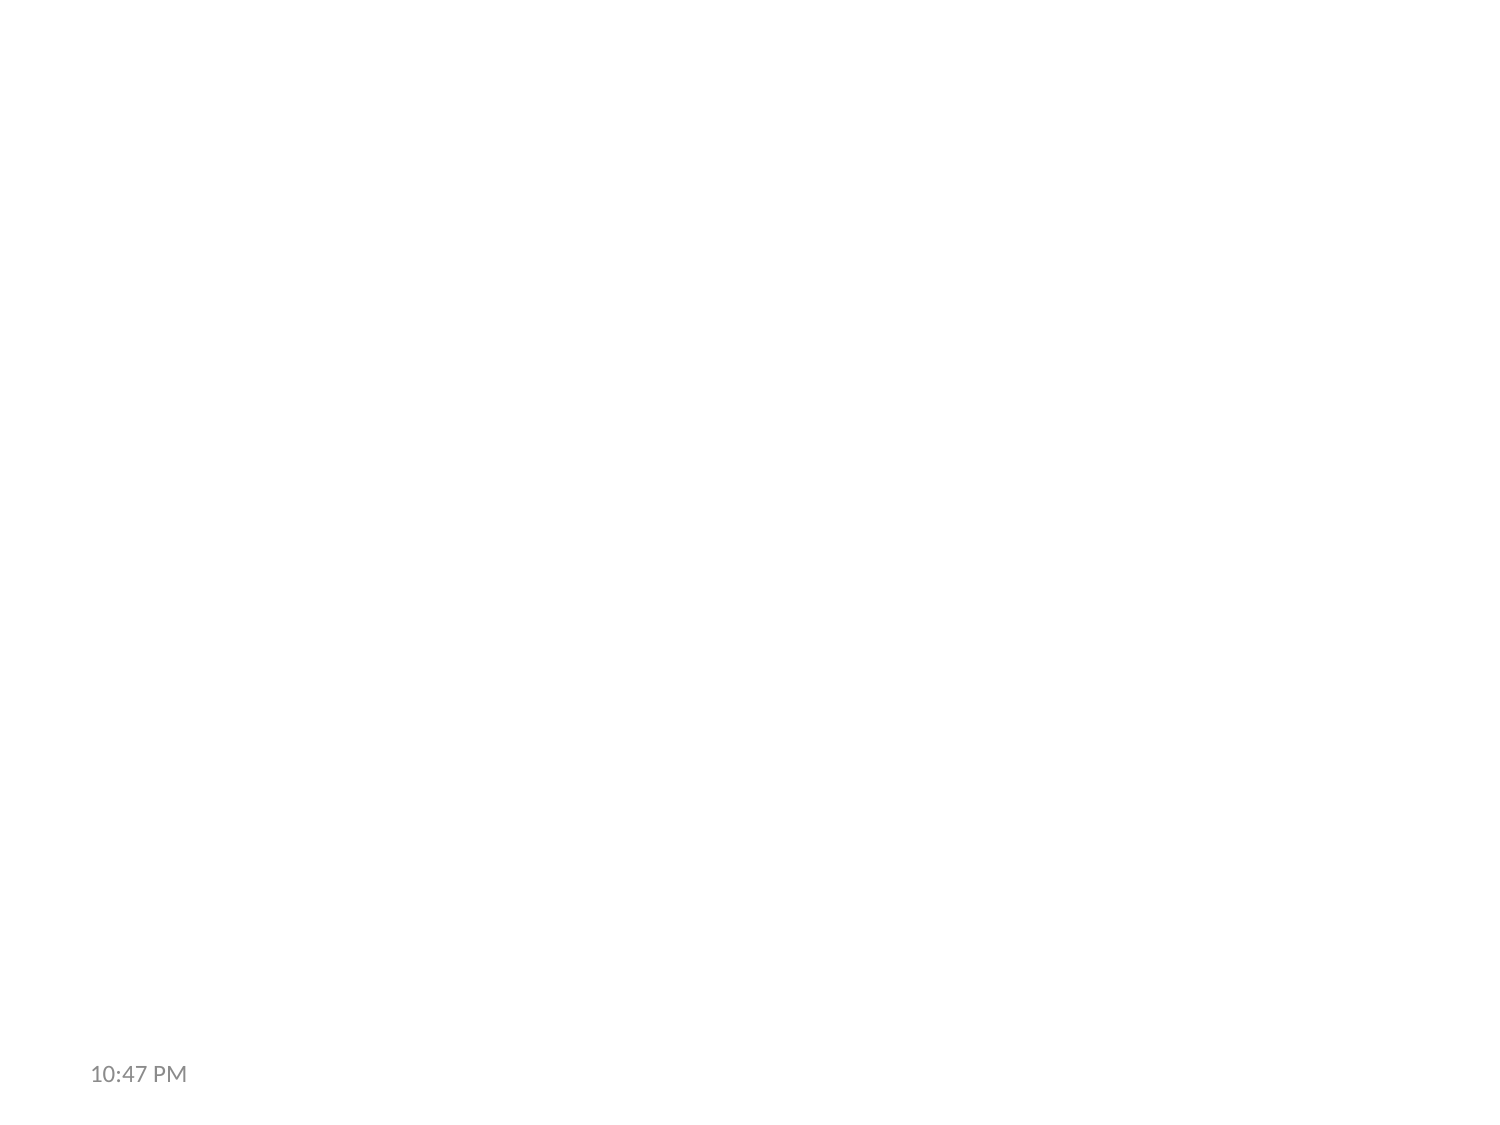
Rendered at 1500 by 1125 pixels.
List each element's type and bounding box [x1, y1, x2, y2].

slide_number [75, 1042, 425, 1103]
